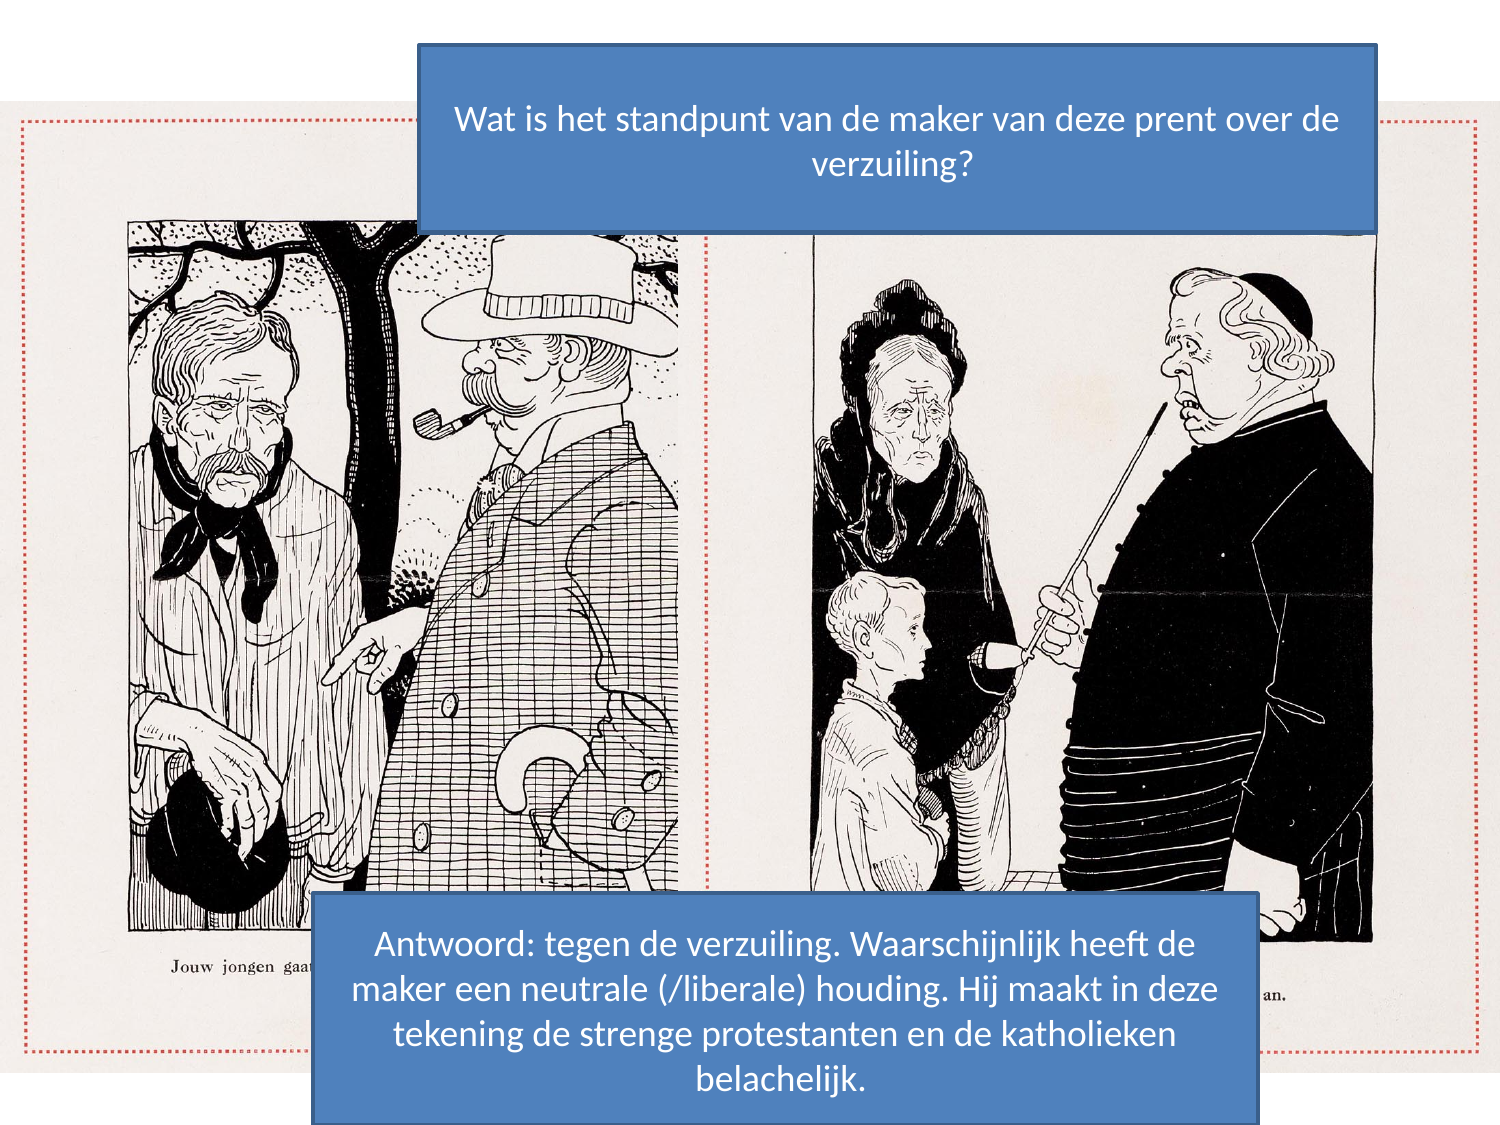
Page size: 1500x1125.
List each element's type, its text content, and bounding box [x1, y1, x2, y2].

text_box Antwoord: tegen de verzuiling. Waarschijnlijk heeft de maker een neutrale (/liberale) houding. Hij maakt in deze tekening de strenge protestanten en de katholieken belachelijk. [311, 1082, 1260, 1125]
text_box Wat is het standpunt van de maker van deze prent over de verzuiling? [417, 43, 1378, 100]
picture [0, 101, 1500, 1073]
